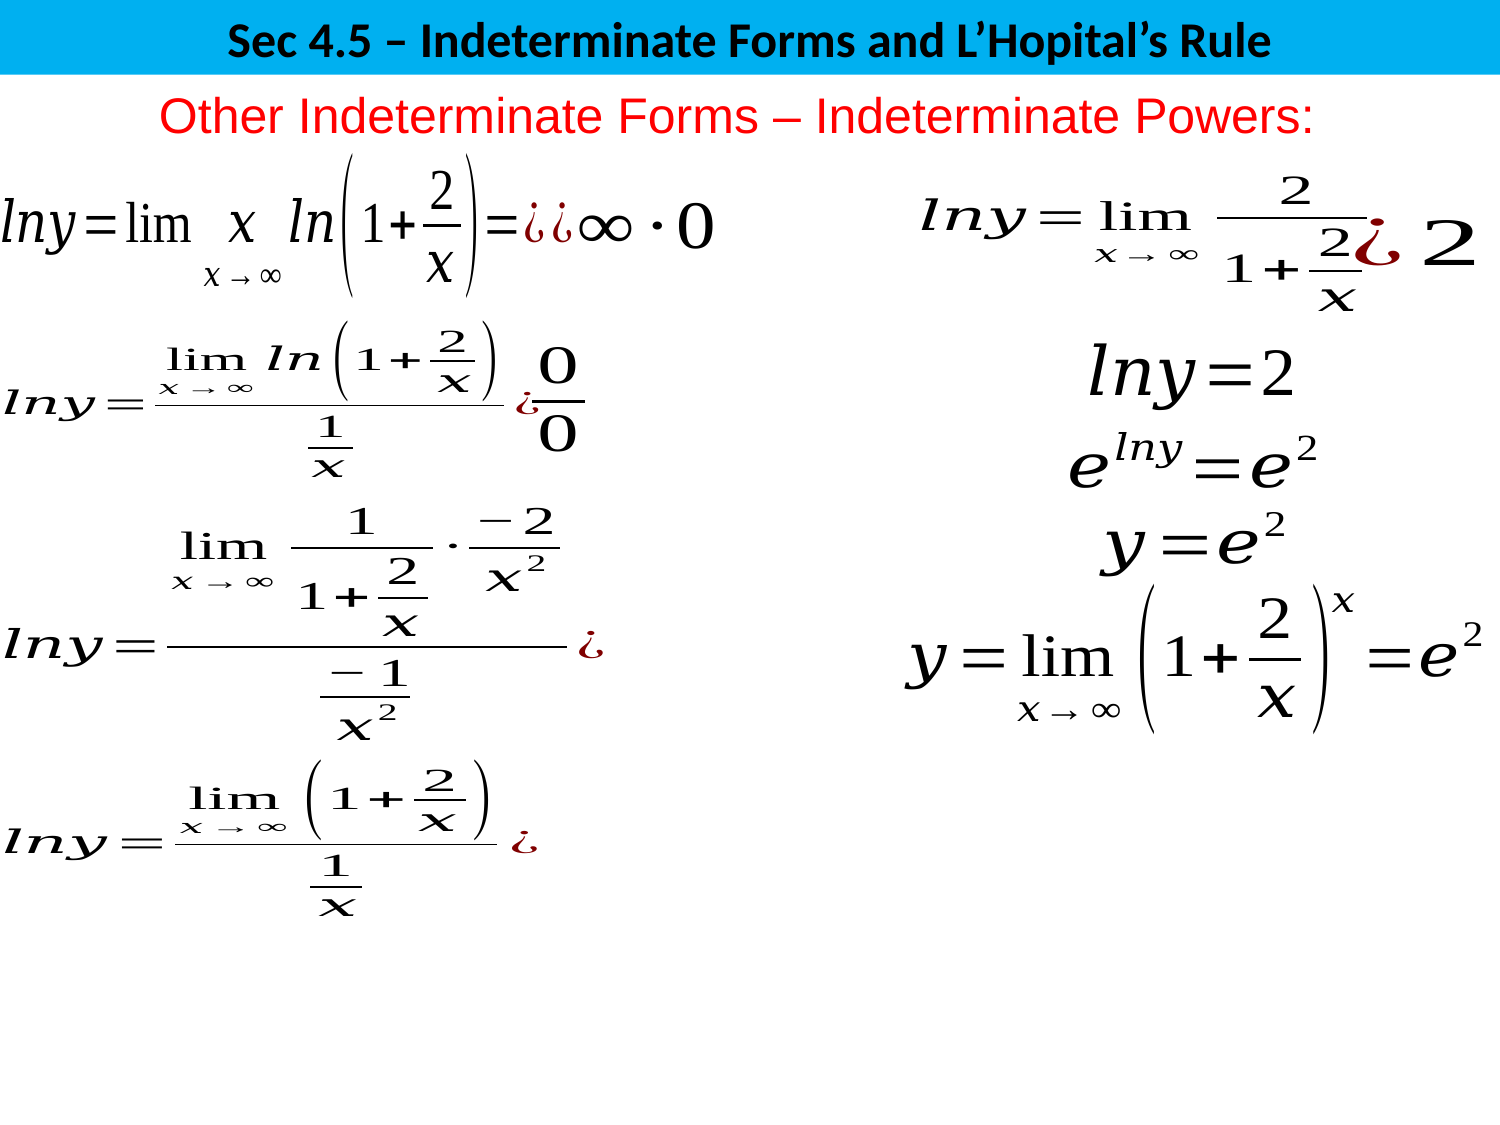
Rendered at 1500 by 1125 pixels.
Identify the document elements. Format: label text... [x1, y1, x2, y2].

text_box Sec 4.5 – Indeterminate Forms and L’Hopital’s Rule [0, 0, 1500, 75]
